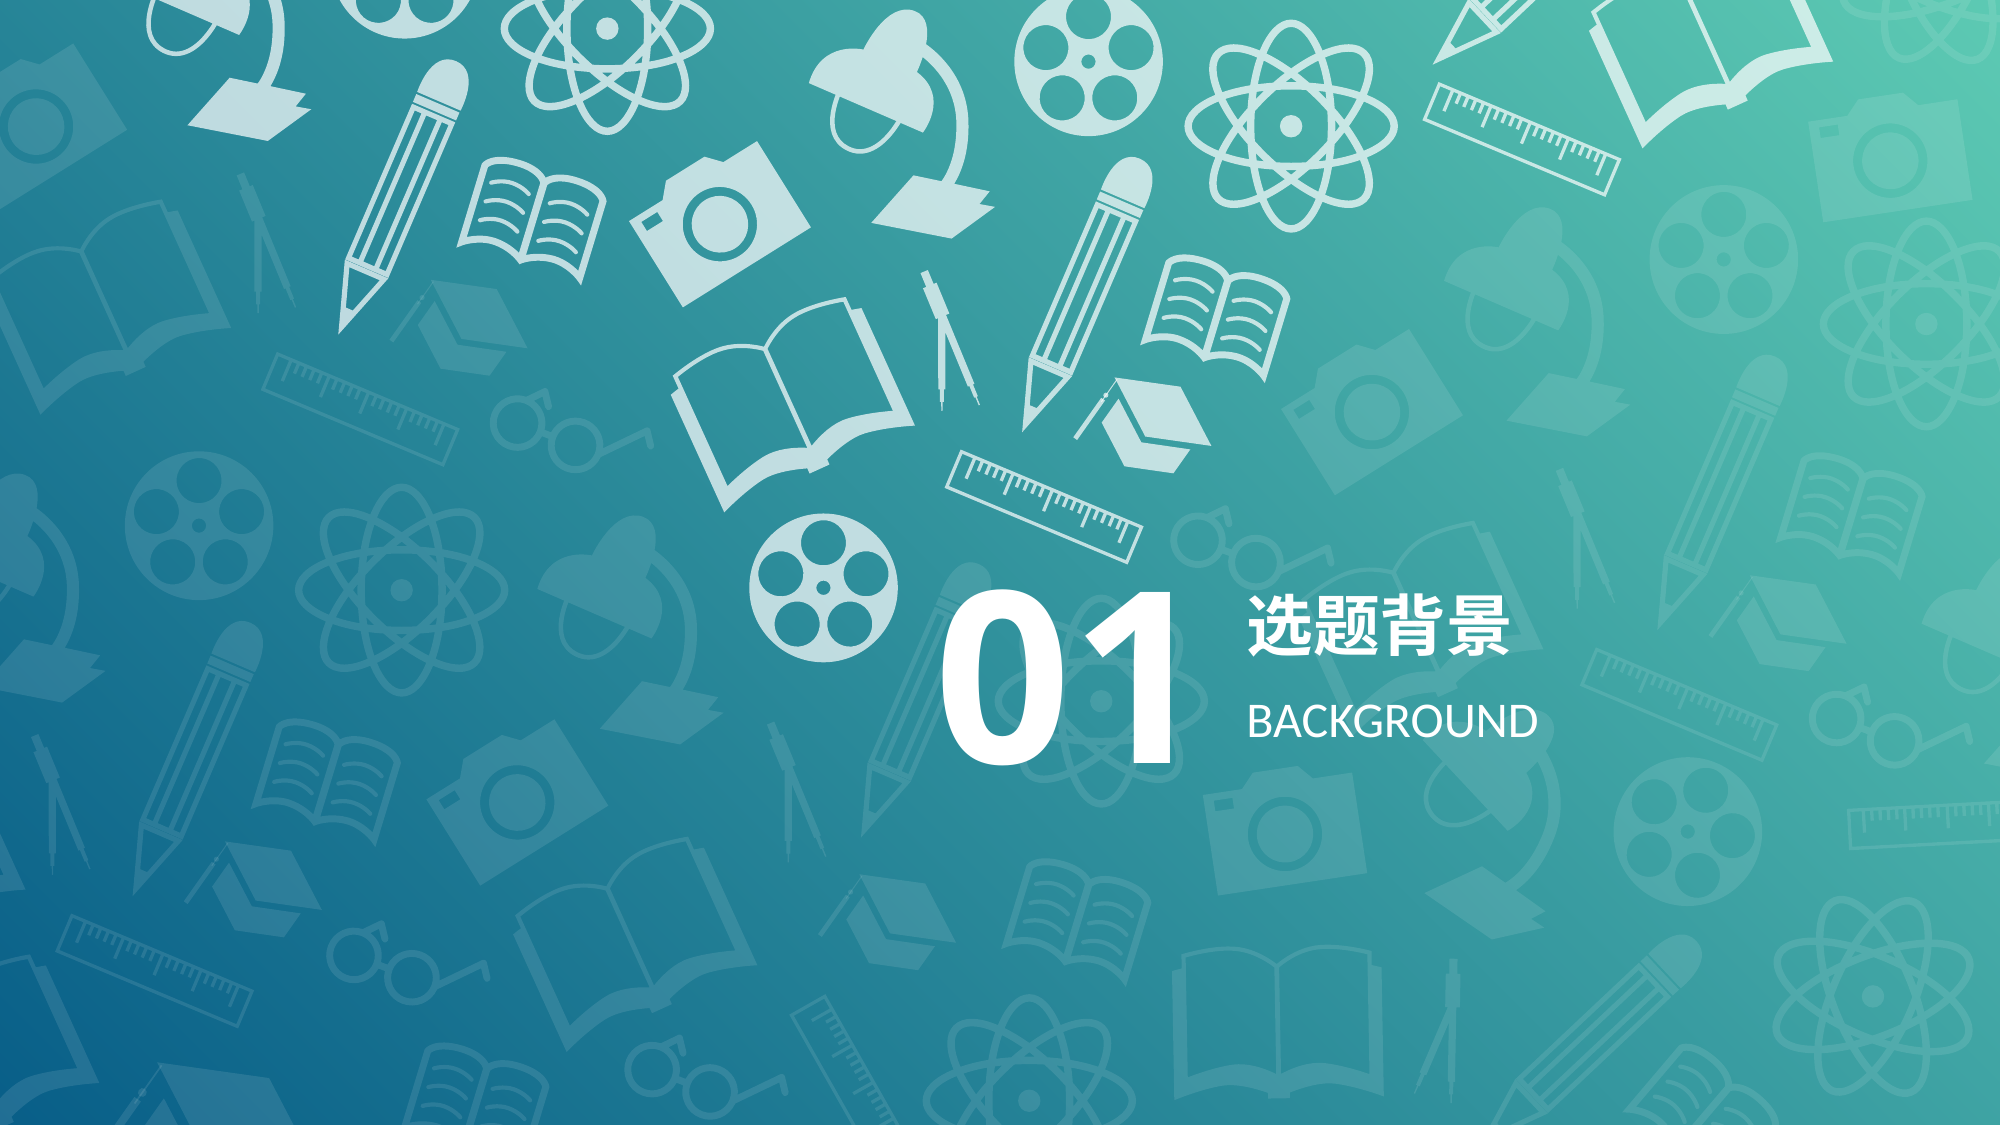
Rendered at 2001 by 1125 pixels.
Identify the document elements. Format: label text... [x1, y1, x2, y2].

list 01 [919, 537, 1232, 835]
list 选题背景 [1231, 573, 1848, 685]
list BACKGROUND [1231, 686, 1848, 756]
